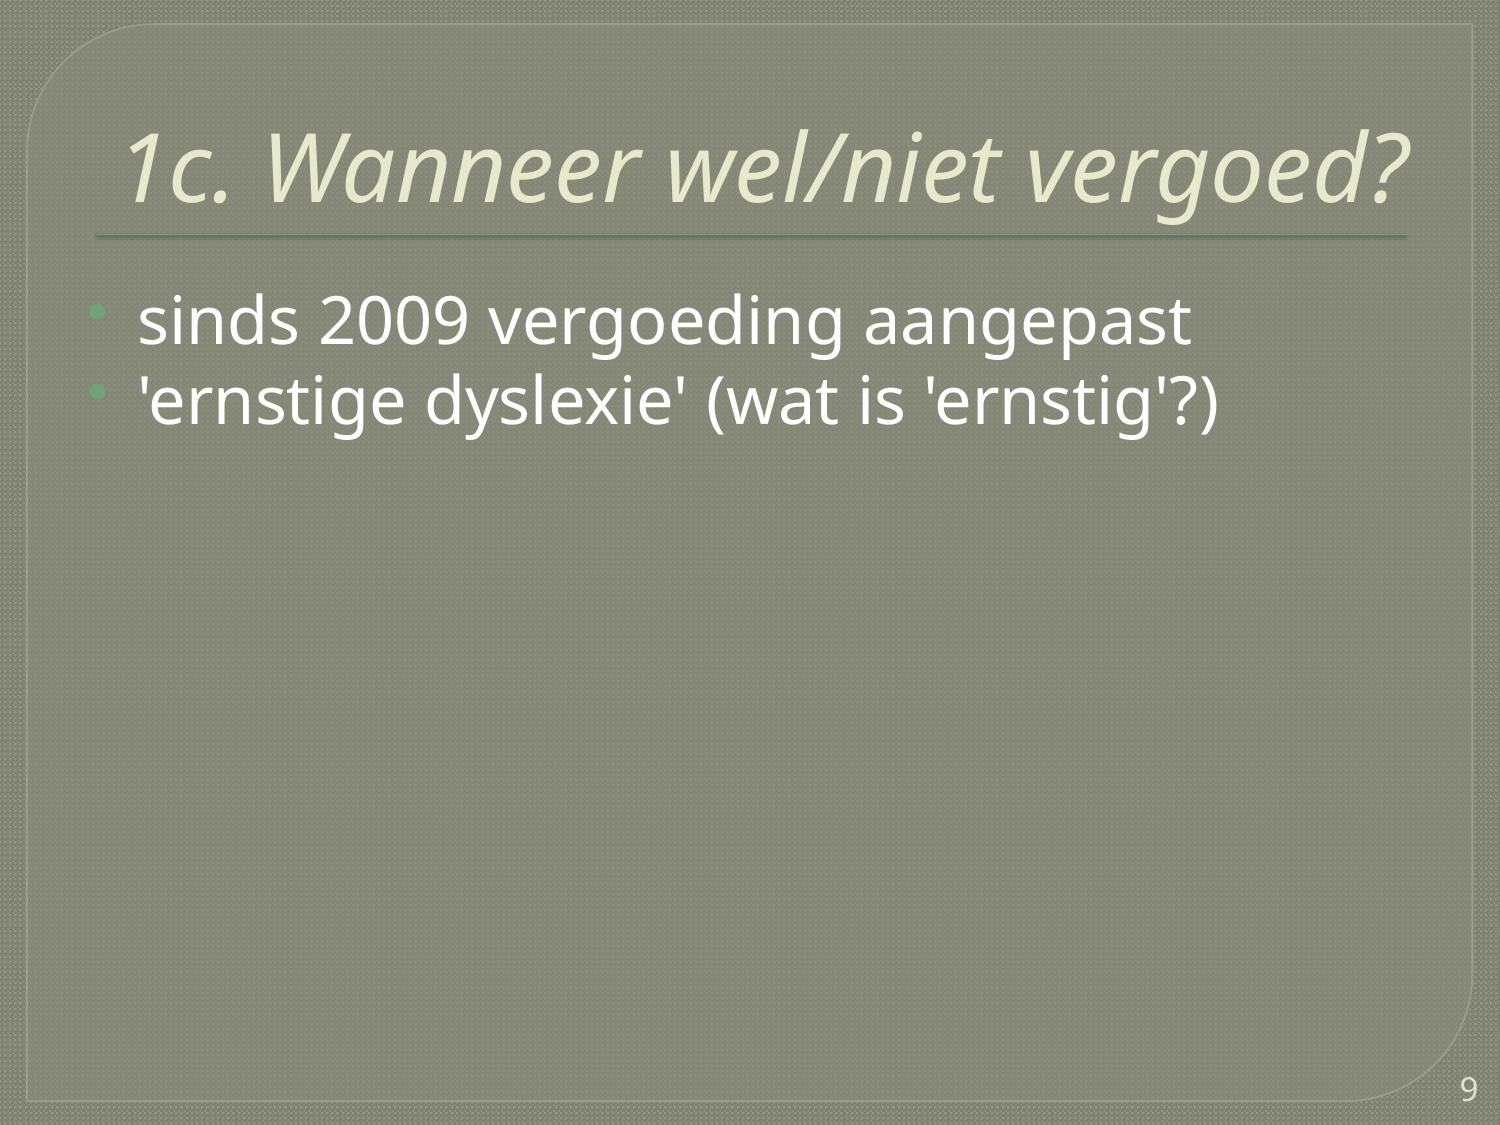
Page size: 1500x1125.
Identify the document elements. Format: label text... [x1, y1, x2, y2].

title 1c. Wanneer wel/niet vergoed? [75, 41, 1425, 230]
slide_number 9 [1417, 1068, 1494, 1114]
list sinds 2009 vergoeding aangepast 'ernstige dyslexie' (wat is 'ernstig'?) [75, 270, 1425, 1013]
